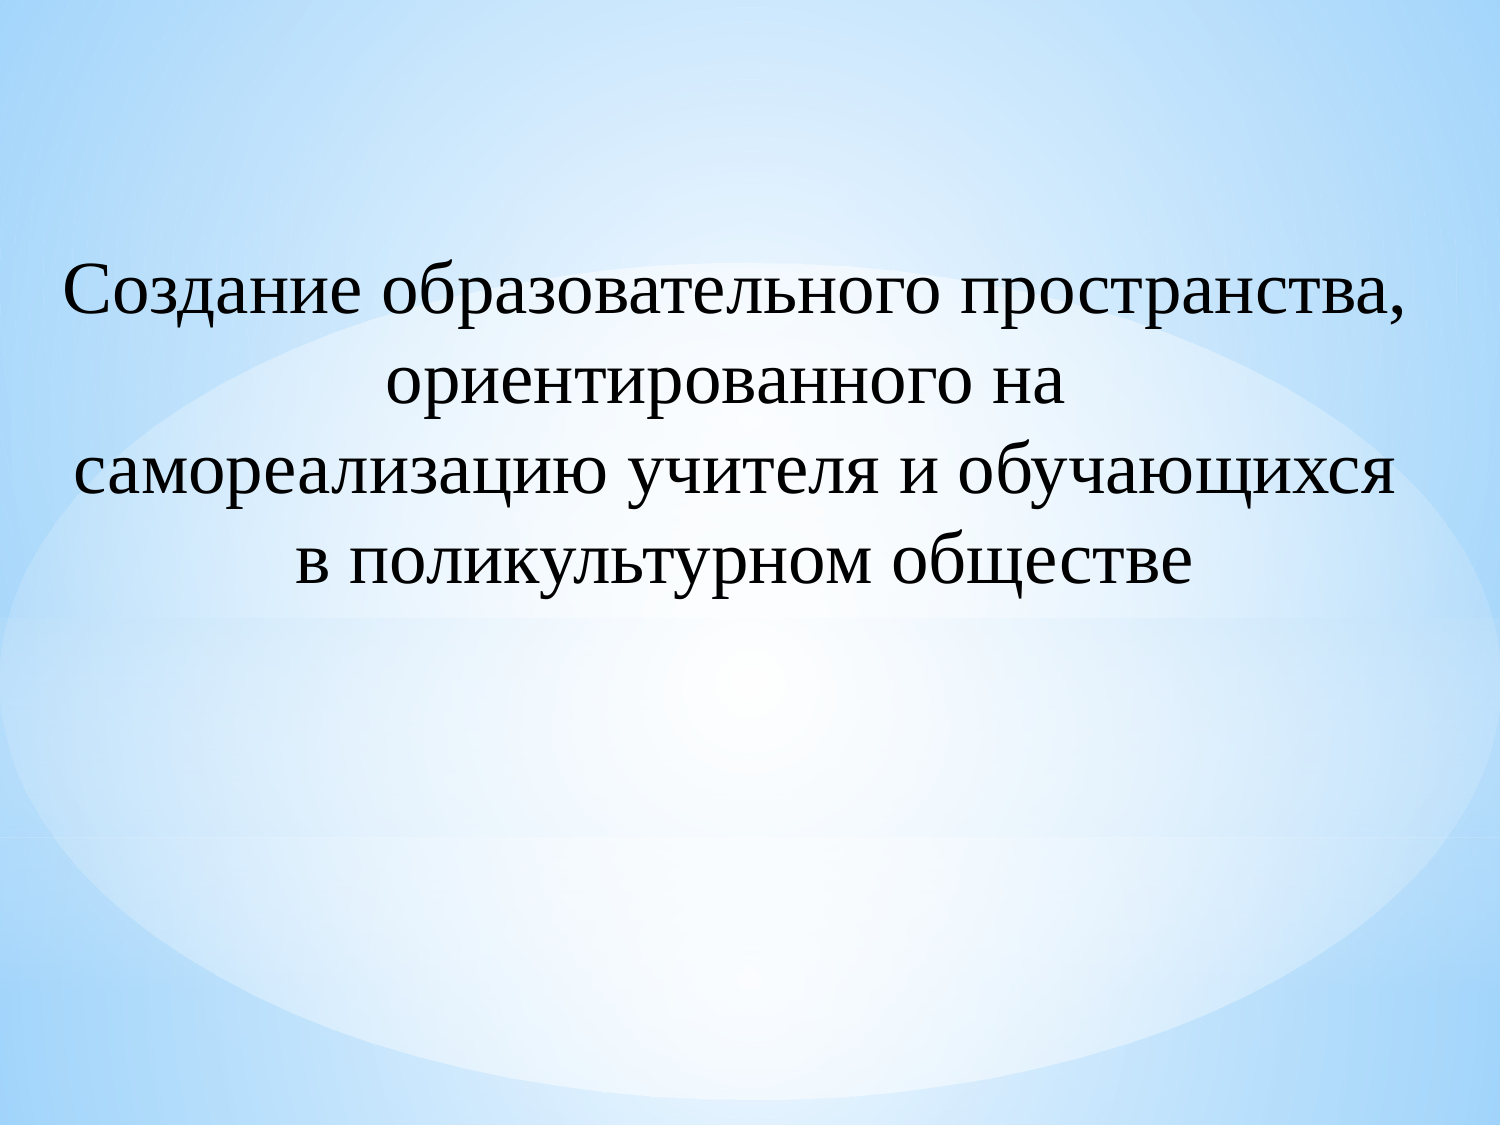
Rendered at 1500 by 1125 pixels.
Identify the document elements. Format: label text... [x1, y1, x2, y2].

text_box Создание образовательного пространства, ориентированного на самореализацию учителя и обучающихся в поликультурном обществе [47, 231, 1443, 607]
